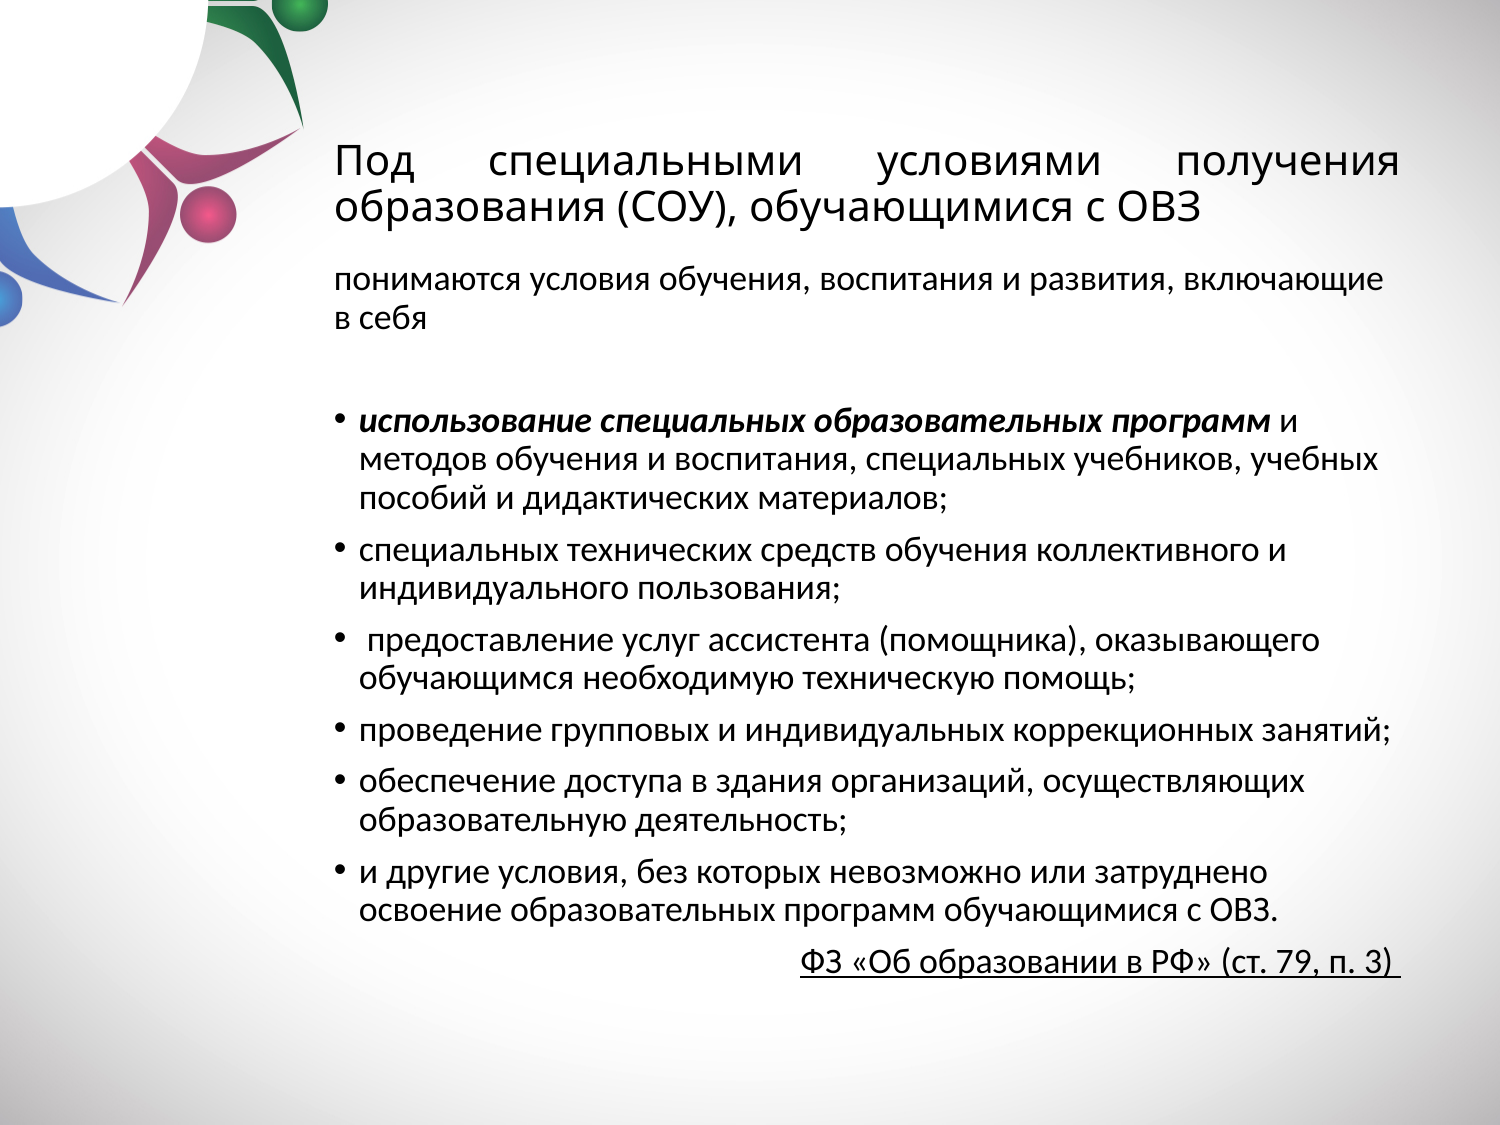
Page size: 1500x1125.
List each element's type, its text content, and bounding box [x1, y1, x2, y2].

title Под специальными условиями получения образования (СОУ), обучающимися с ОВЗ [319, 76, 1416, 252]
list понимаются условия обучения, воспитания и развития, включающие в себя использование специальных образовательных программ и методов обучения и воспитания, специальных учебников, учебных пособий и дидактических материалов; специальных технических средств обучения коллективного и индивидуального пользования; предоставление услуг ассистента (помощника), оказывающего обучающимся необходимую техническую помощь; проведение групповых и индивидуальных коррекционных занятий; обеспечение доступа в здания организаций, осуществляющих образовательную деятельность; и другие условия, без которых невозможно или затруднено освоение образовательных программ обучающимися с ОВЗ. ФЗ «Об образовании в РФ» (ст. 79, п. 3) [319, 252, 1416, 1037]
picture [0, 0, 1500, 1125]
